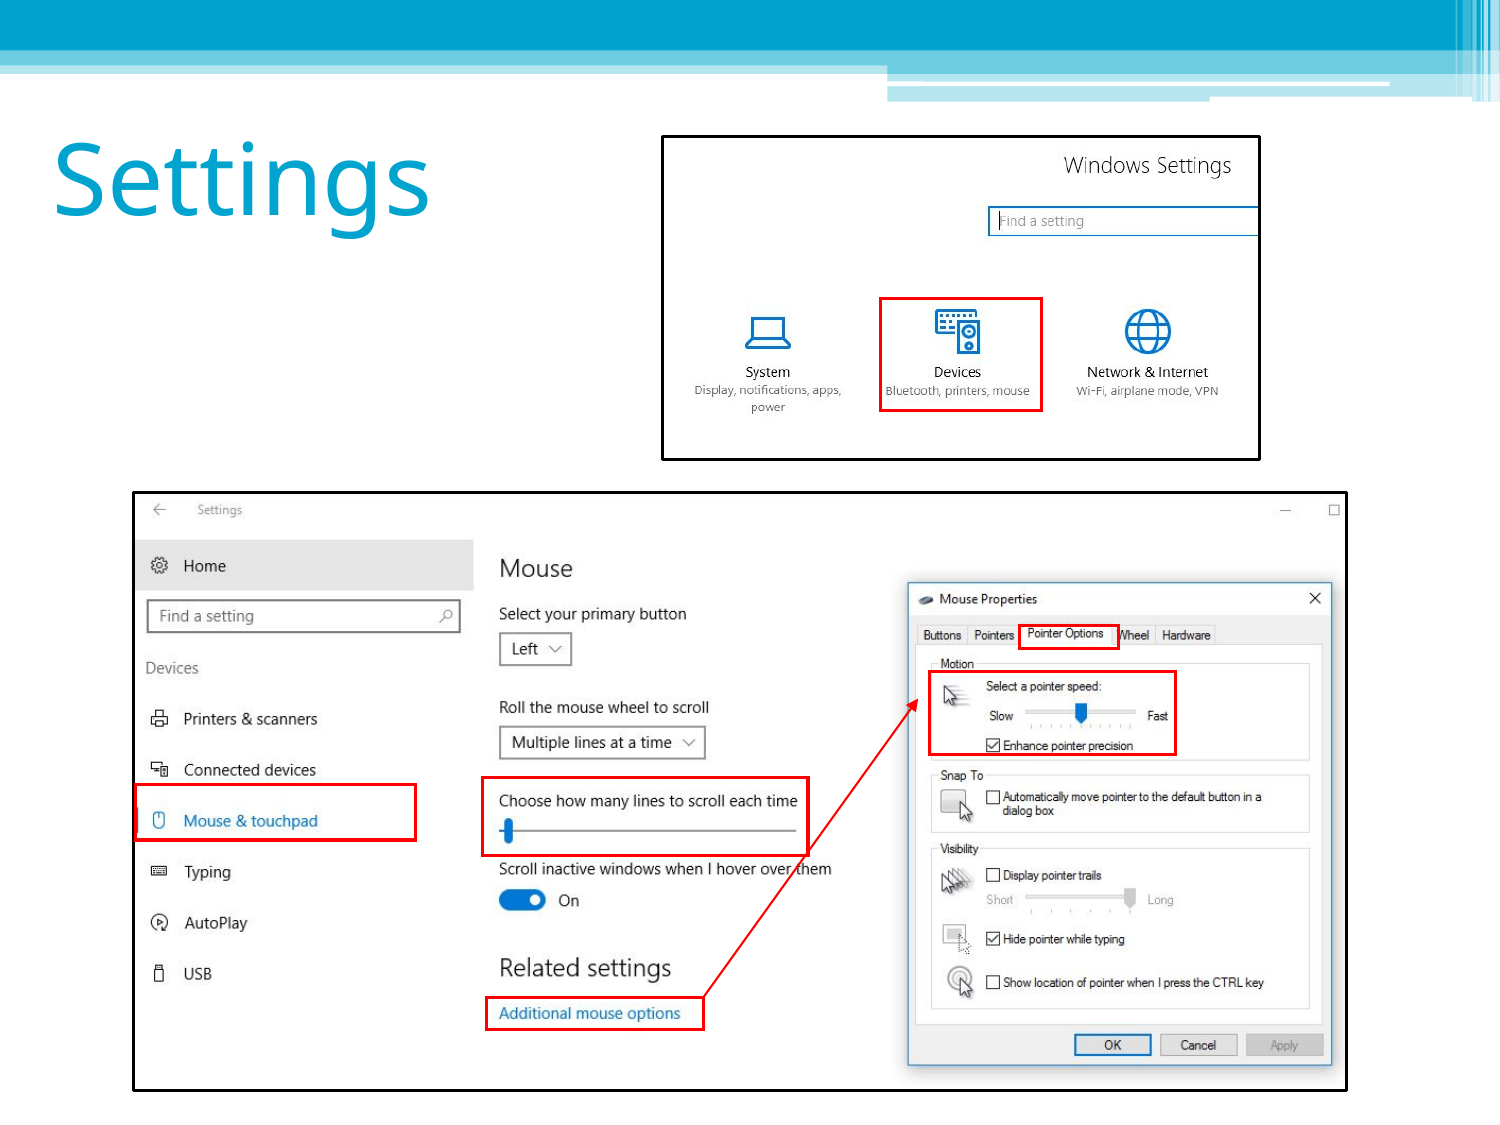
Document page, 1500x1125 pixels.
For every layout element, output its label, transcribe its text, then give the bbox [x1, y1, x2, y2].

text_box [664, 137, 1258, 458]
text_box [135, 493, 1346, 1089]
title Settings [37, 87, 1500, 263]
